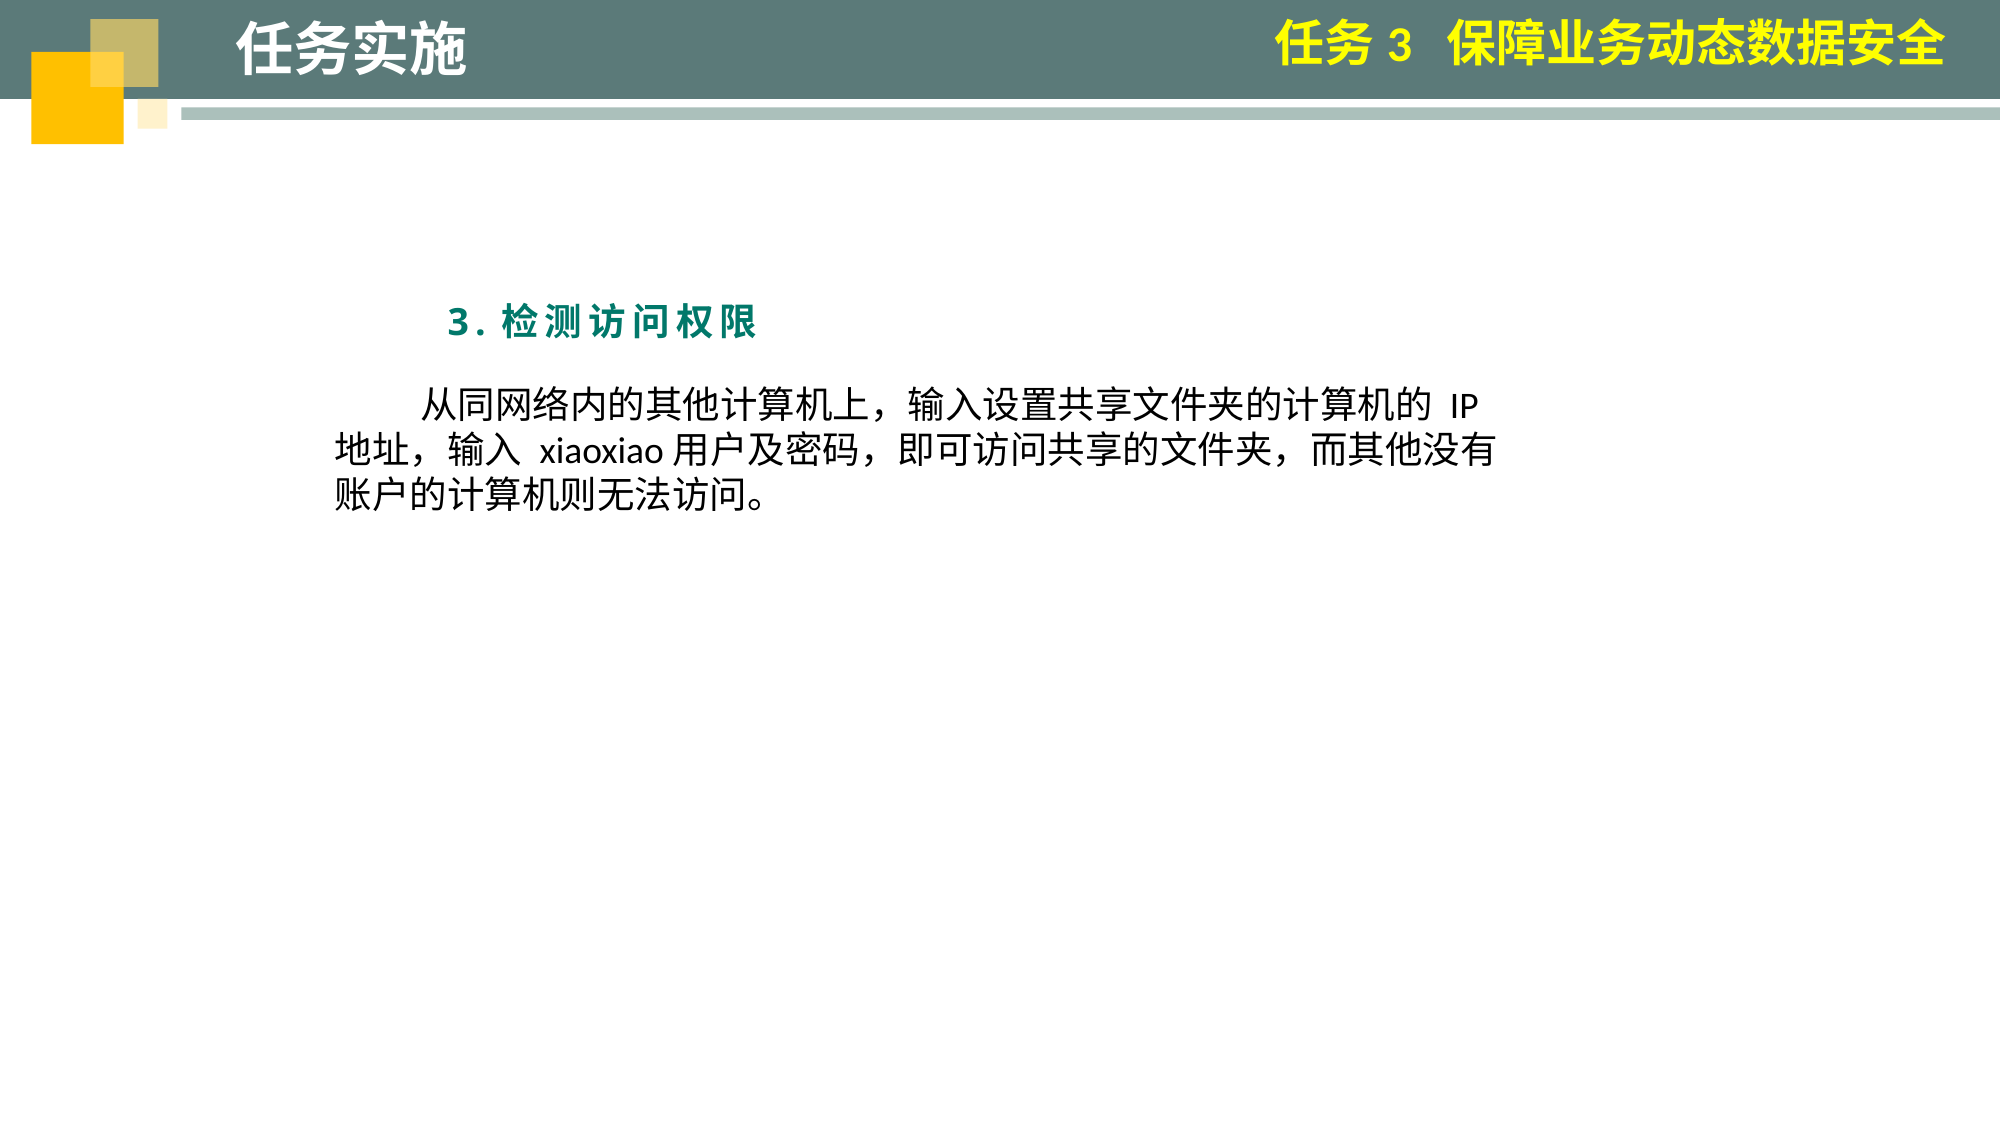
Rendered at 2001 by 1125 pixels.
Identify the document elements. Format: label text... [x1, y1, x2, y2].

text_box 从同网络内的其他计算机上，输入设置共享文件夹的计算机的 IP 地址，输入 xiaoxiao用户及密码，即可访问共享的文件夹，而其他没有账户的计算机则无法访问。 [319, 373, 1515, 523]
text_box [0, 0, 2000, 145]
text_box 3.检测访问权限 [432, 290, 773, 351]
